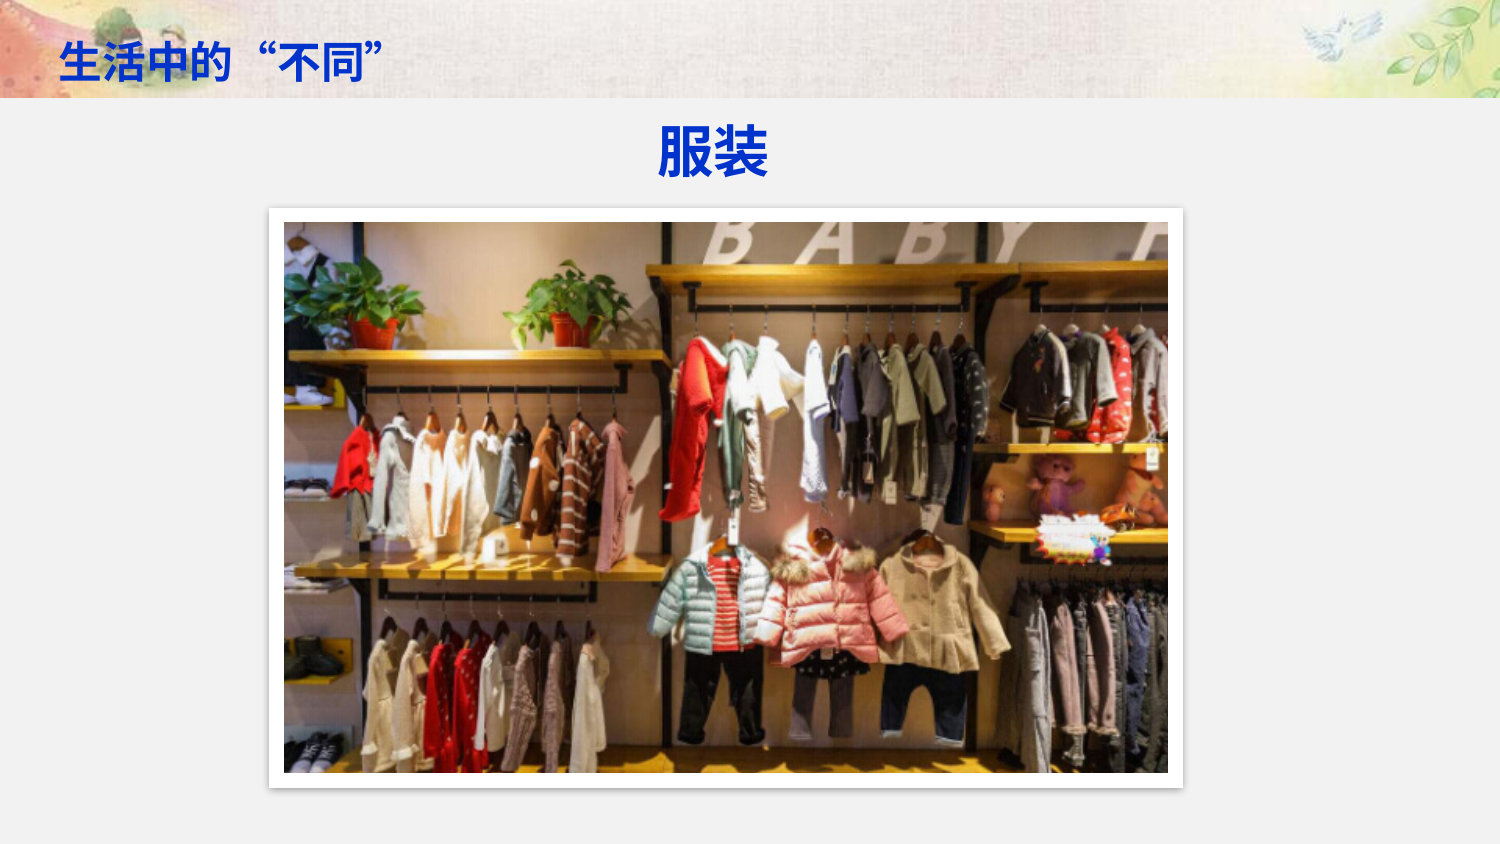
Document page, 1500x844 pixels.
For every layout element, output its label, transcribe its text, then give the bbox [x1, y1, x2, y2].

picture [0, 0, 1500, 98]
text_box 服装 [646, 110, 806, 190]
text_box 生活中的“不同” [47, 28, 424, 93]
picture [283, 222, 1169, 774]
